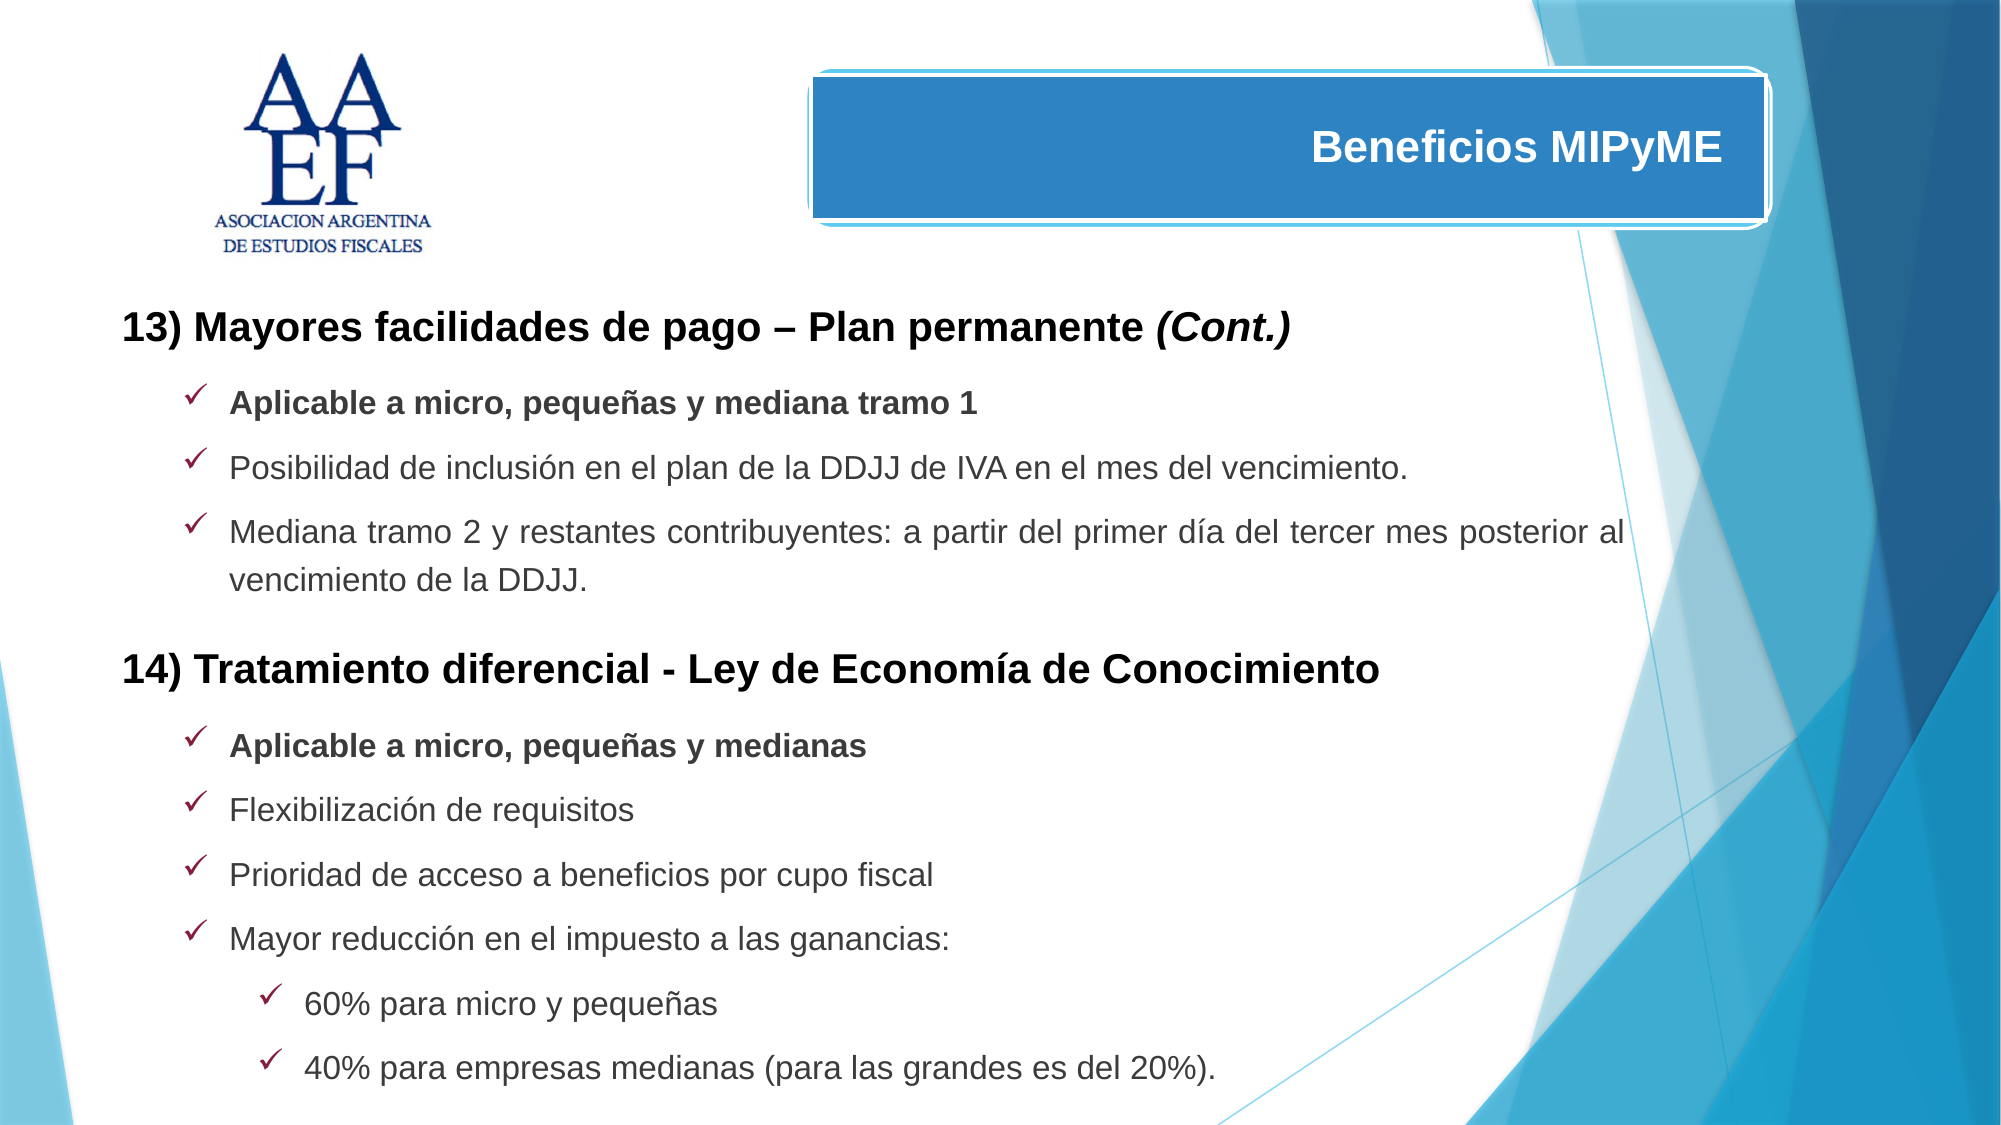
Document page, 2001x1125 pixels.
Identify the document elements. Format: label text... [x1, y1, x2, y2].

picture [209, 45, 434, 270]
text_box 14) Tratamiento diferencial - Ley de Economía de Conocimiento [106, 634, 1613, 708]
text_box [805, 66, 1772, 229]
text_box Aplicable a micro, pequeñas y medianas Flexibilización de requisitos Prioridad de acceso a beneficios por cupo fiscal Mayor reducción en el impuesto a las ganancias: 60% para micro y pequeñas 40% para empresas medianas (para las grandes es del 20%). [77, 708, 1642, 1094]
title 13) Mayores facilidades de pago – Plan permanente (Cont.) [106, 292, 1613, 366]
text_box Aplicable a micro, pequeñas y mediana tramo 1 Posibilidad de inclusión en el plan de la DDJJ de IVA en el mes del vencimiento. Mediana tramo 2 y restantes contribuyentes: a partir del primer día del tercer mes posterior al vencimiento de la DDJJ. [77, 366, 1642, 606]
